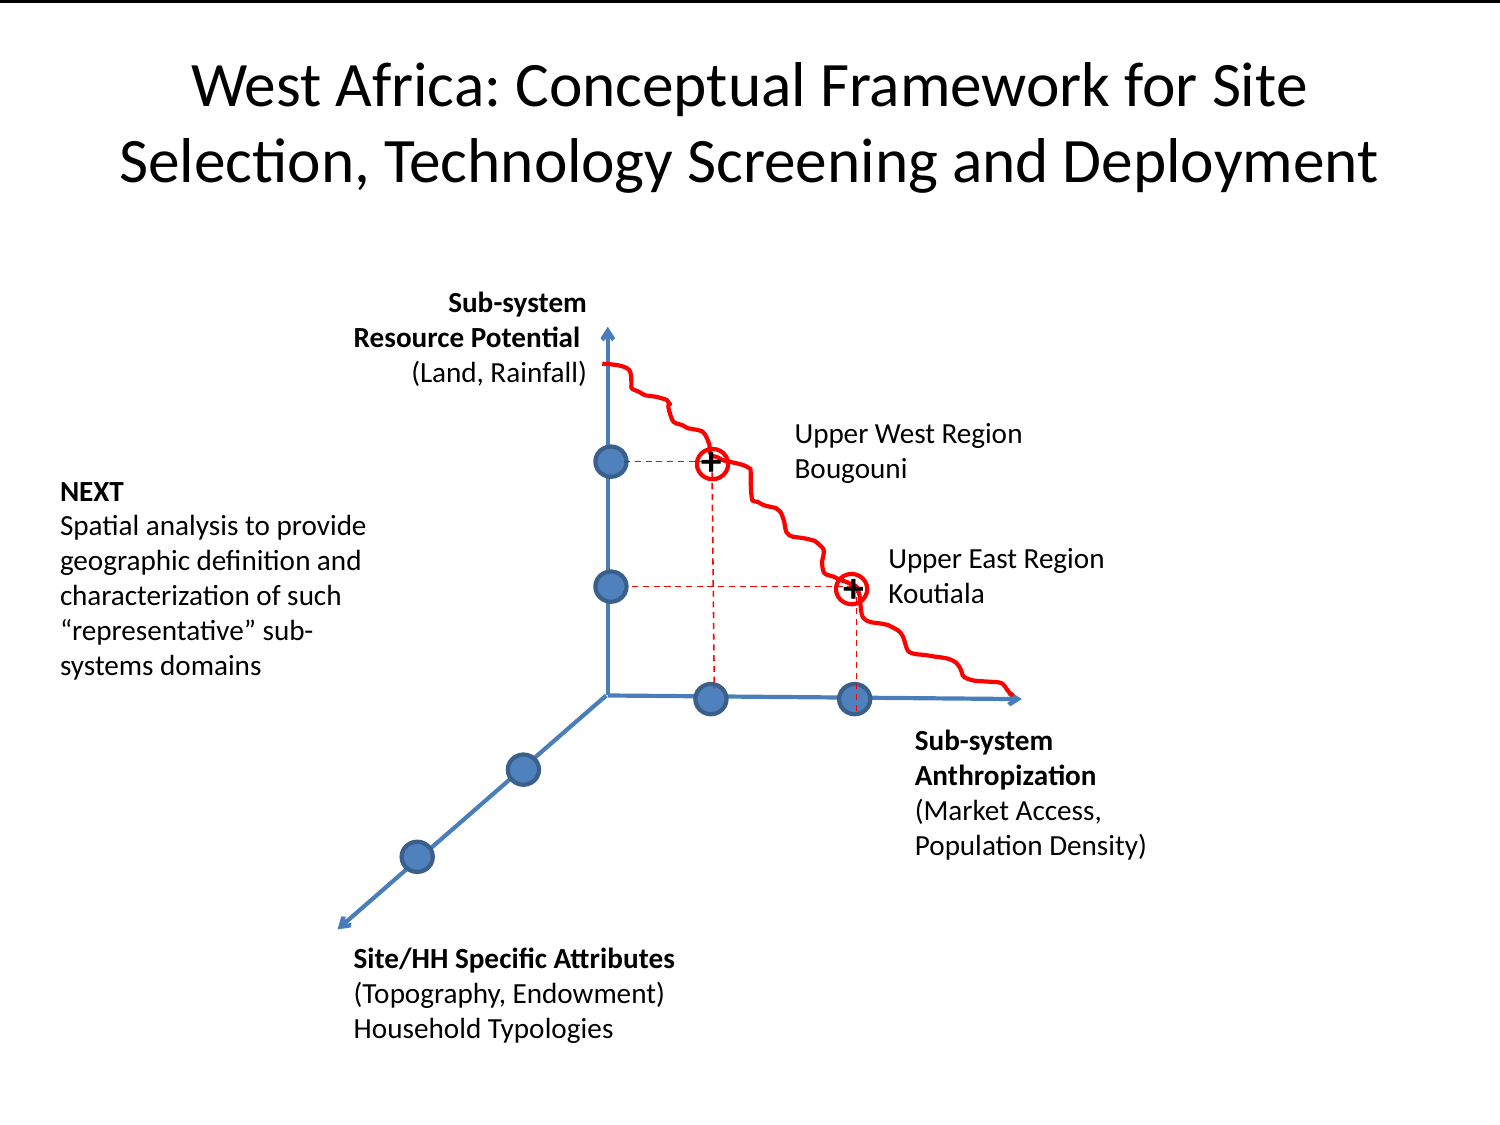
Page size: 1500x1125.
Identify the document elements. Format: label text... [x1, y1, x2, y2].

title West Africa: Conceptual Framework for Site Selection, Technology Screening and Deployment [75, 24, 1425, 213]
text_box Sub-system Resource Potential (Land, Rainfall) [289, 275, 602, 396]
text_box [601, 363, 1187, 714]
text_box Sub-system Anthropization (Market Access, Population Density) [899, 714, 1213, 869]
text_box NEXT Spatial analysis to provide geographic definition and characterization of such “representative” sub-systems domains [45, 464, 402, 689]
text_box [337, 695, 743, 1054]
